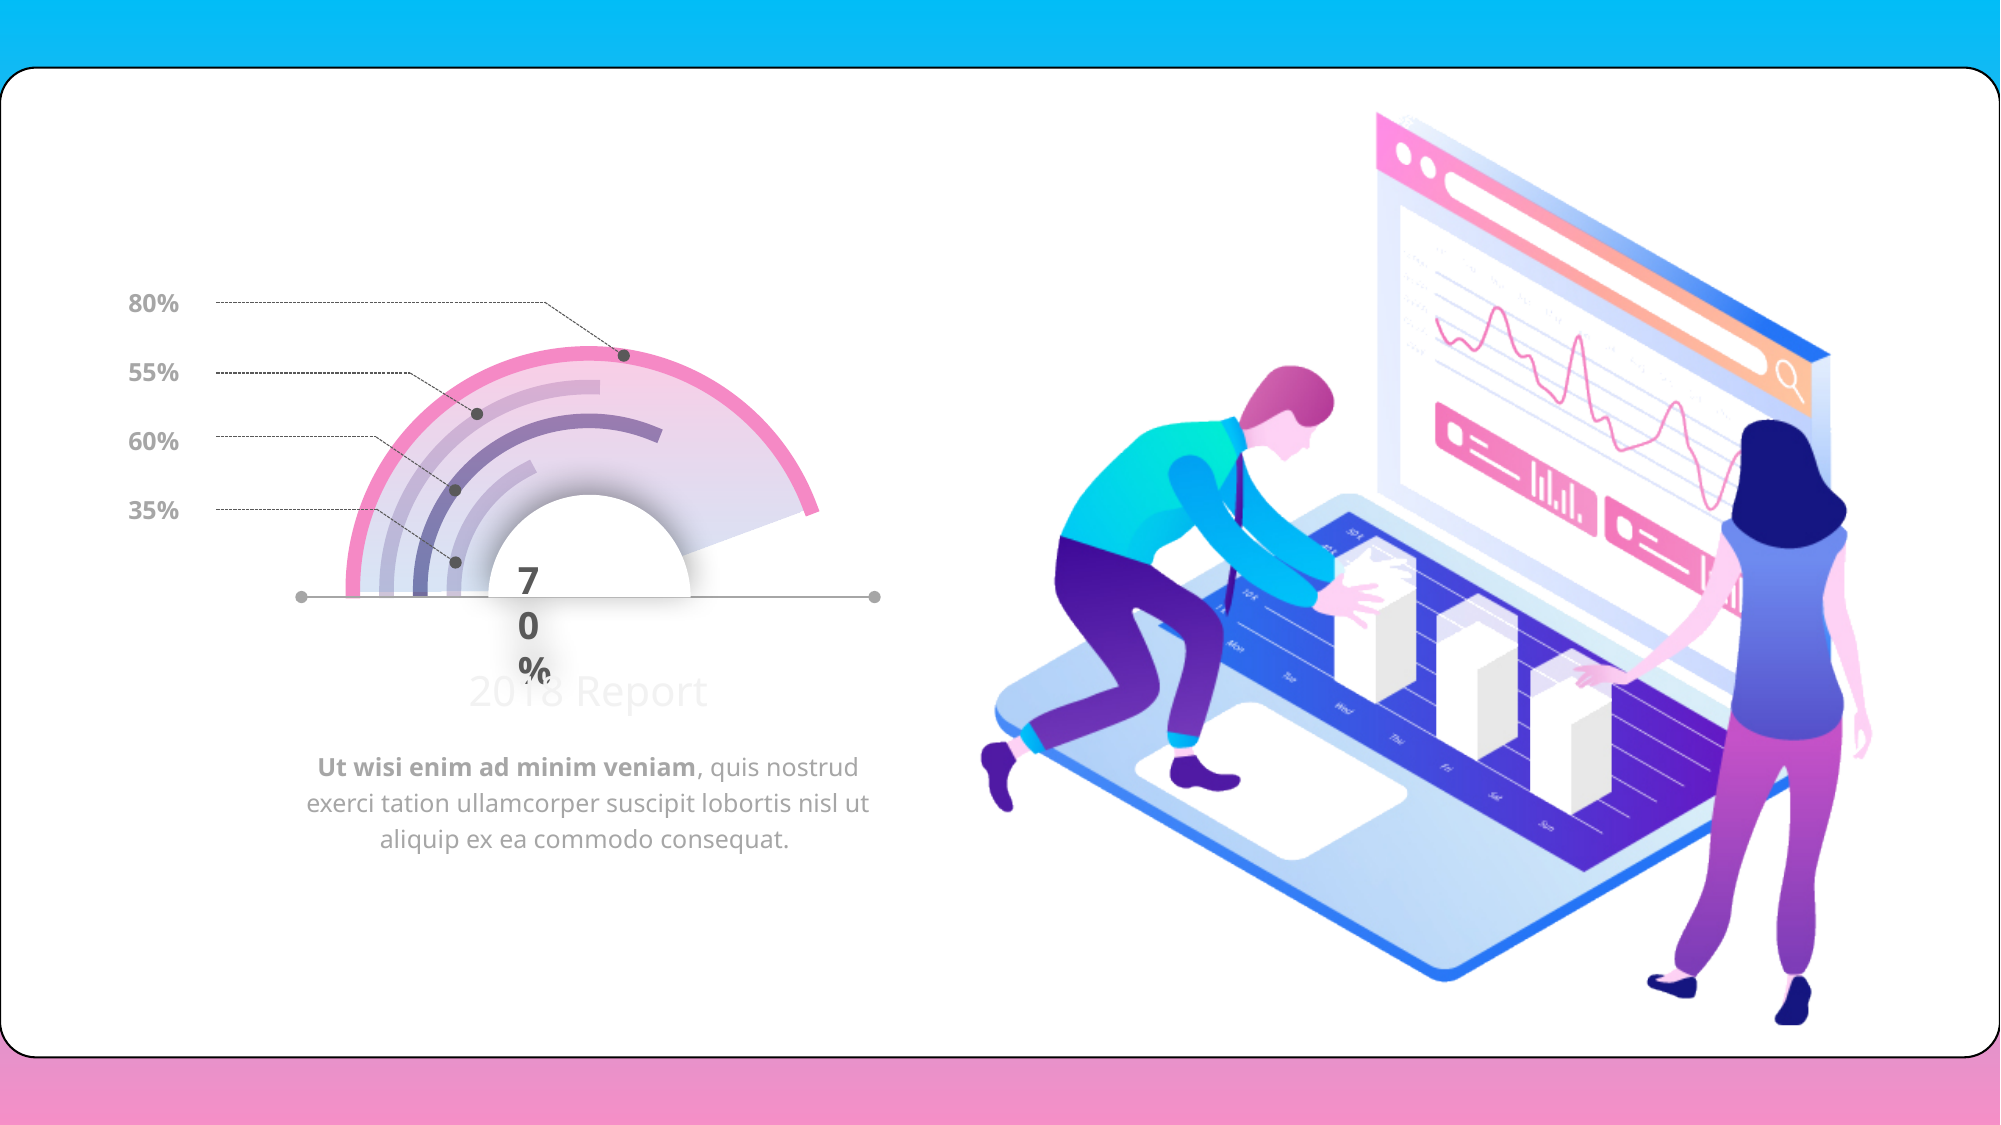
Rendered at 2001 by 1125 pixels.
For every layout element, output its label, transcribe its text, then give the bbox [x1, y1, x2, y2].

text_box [216, 302, 624, 563]
text_box 55% [112, 356, 196, 387]
text_box 80% [112, 287, 196, 318]
text_box Ut wisi enim ad minim veniam, quis nostrud exerci tation ullamcorper suscipit lobortis nisl ut aliquip ex ea commodo consequat. [271, 737, 791, 861]
text_box 35% [112, 494, 196, 525]
text_box 60% [112, 425, 196, 456]
text_box [0, 66, 2000, 1059]
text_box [301, 353, 791, 826]
picture [791, 93, 2000, 1032]
